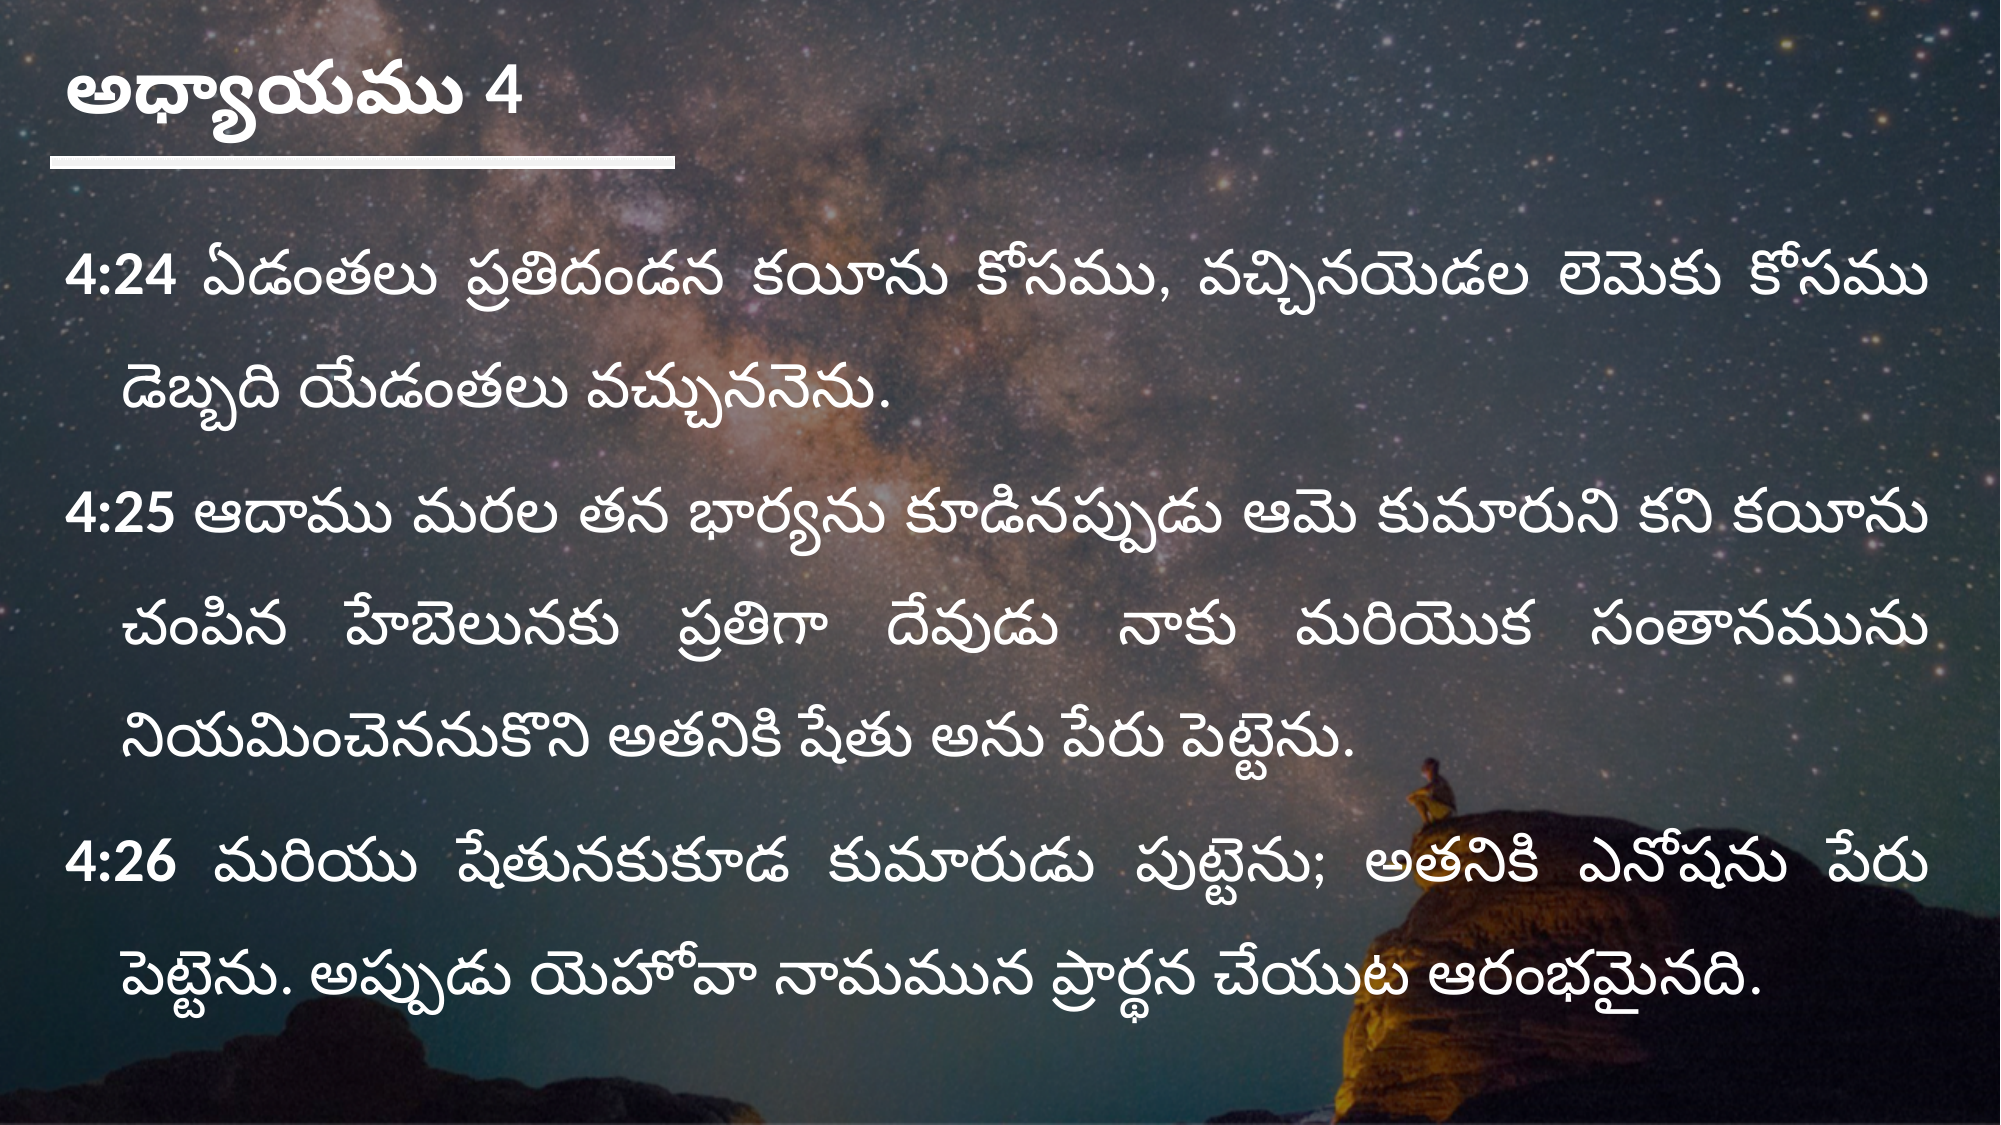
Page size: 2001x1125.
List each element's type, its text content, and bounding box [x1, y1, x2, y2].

picture [0, 0, 2000, 1125]
title అధ్యాయము 4 [50, 0, 1925, 167]
list 4:24 ఏడంతలు ప్రతిదండన కయీను కోసము, వచ్చినయెడల లెమెకు కోసము డెబ్బది యేడంతలు వచ్చుననెను. 4:25 ఆదాము మరల తన భార్యను కూడినప్పుడు ఆమె కుమారుని కని కయీను చంపిన హేబెలునకు ప్రతిగా దేవుడు నాకు మరియొక సంతానమును నియమించెననుకొని అతనికి షేతు అను పేరు పెట్టెను. 4:26 మరియు షేతునకుకూడ కుమారుడు పుట్టెను; అతనికి ఎనోషను పేరు పెట్టెను. అప్పుడు యెహోవా నామమున ప్రార్థన చేయుట ఆరంభమైనది. [50, 187, 1946, 1063]
